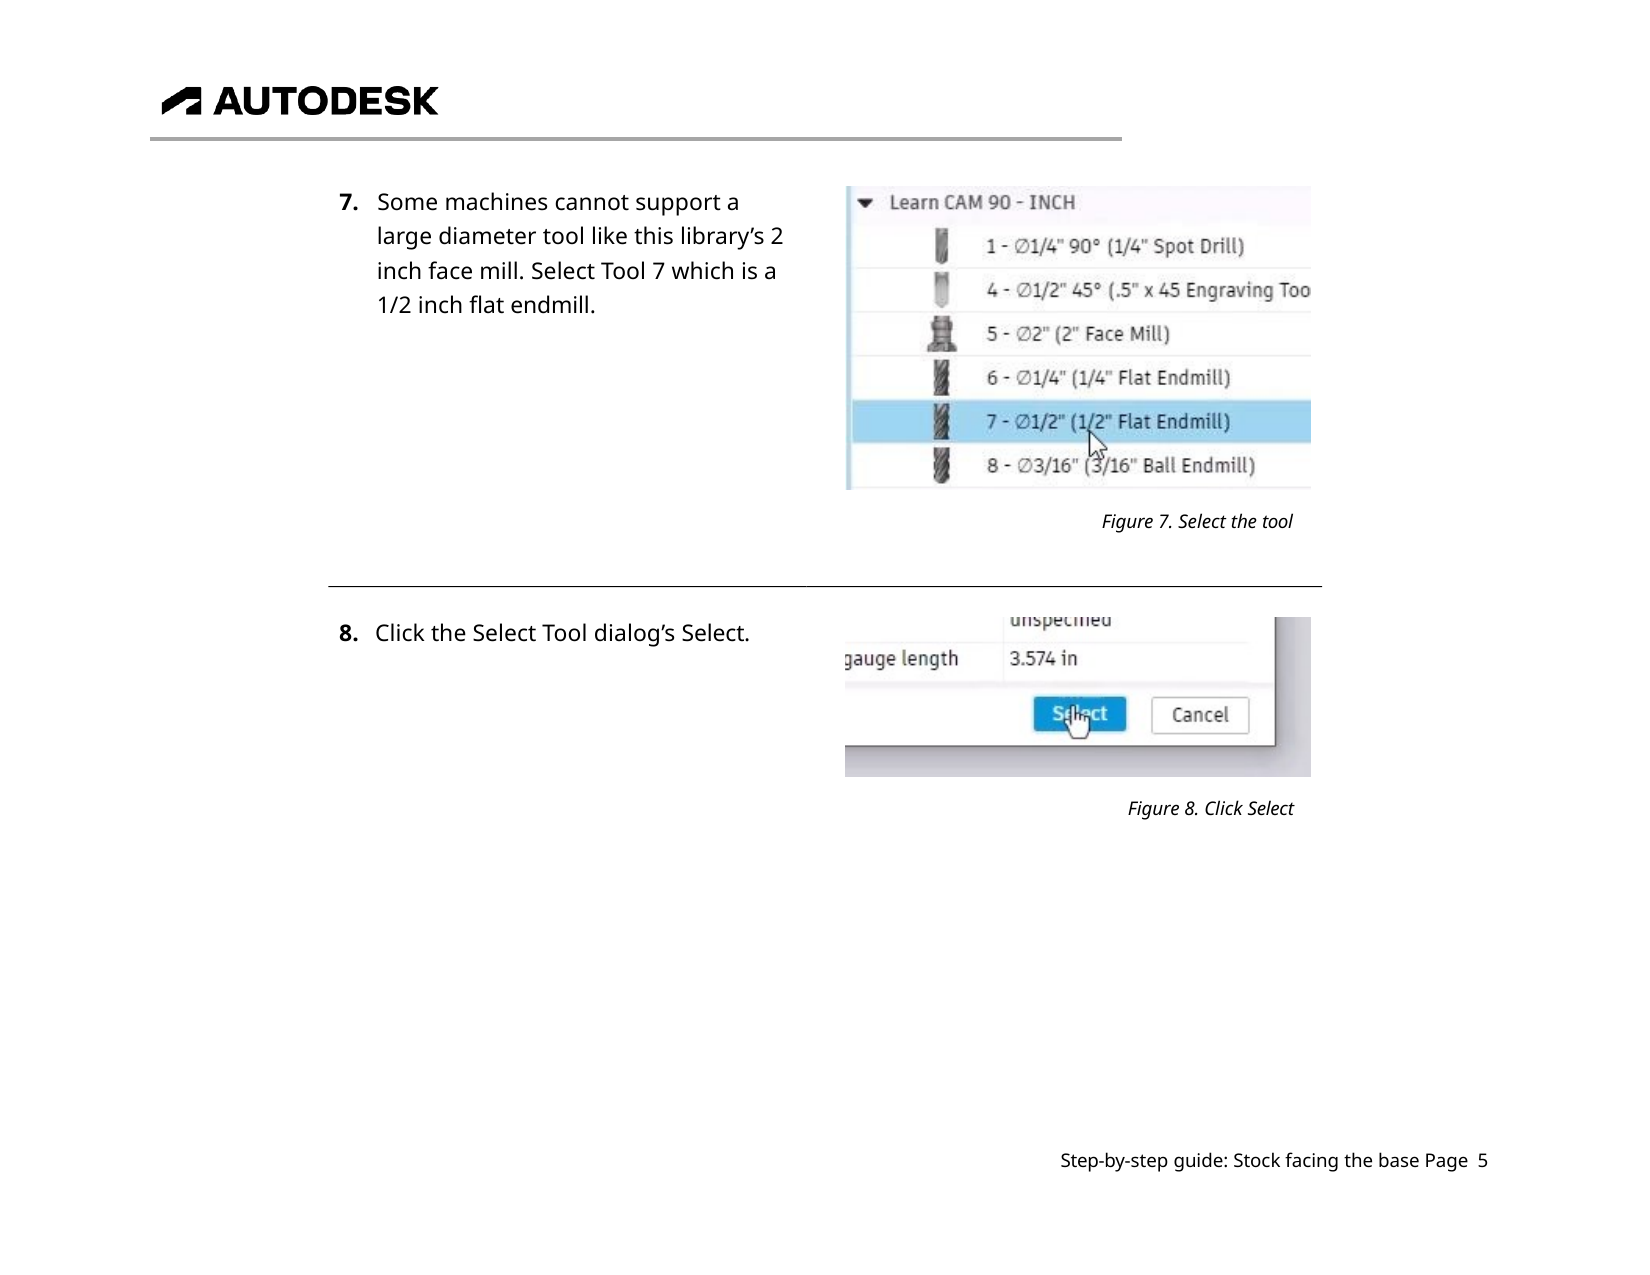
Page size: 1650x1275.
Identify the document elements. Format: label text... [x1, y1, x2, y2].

picture [844, 186, 1311, 490]
slide_number Step-by-step guide: Stock facing the base Page 3 [1058, 1145, 1509, 1275]
text_box 7. Some machines cannot support a large diameter tool like this library’s 2 inch face mill. Select Tool 7 which is a 1/2 inch flat endmill. [337, 178, 790, 318]
text_box 8. Click the Select Tool dialog’s Select. [337, 615, 765, 646]
text_box Figure 7. Select the tool [1099, 507, 1313, 533]
picture [161, 86, 439, 115]
text_box Figure 8. Click Select [1125, 794, 1313, 820]
picture [844, 616, 1311, 777]
